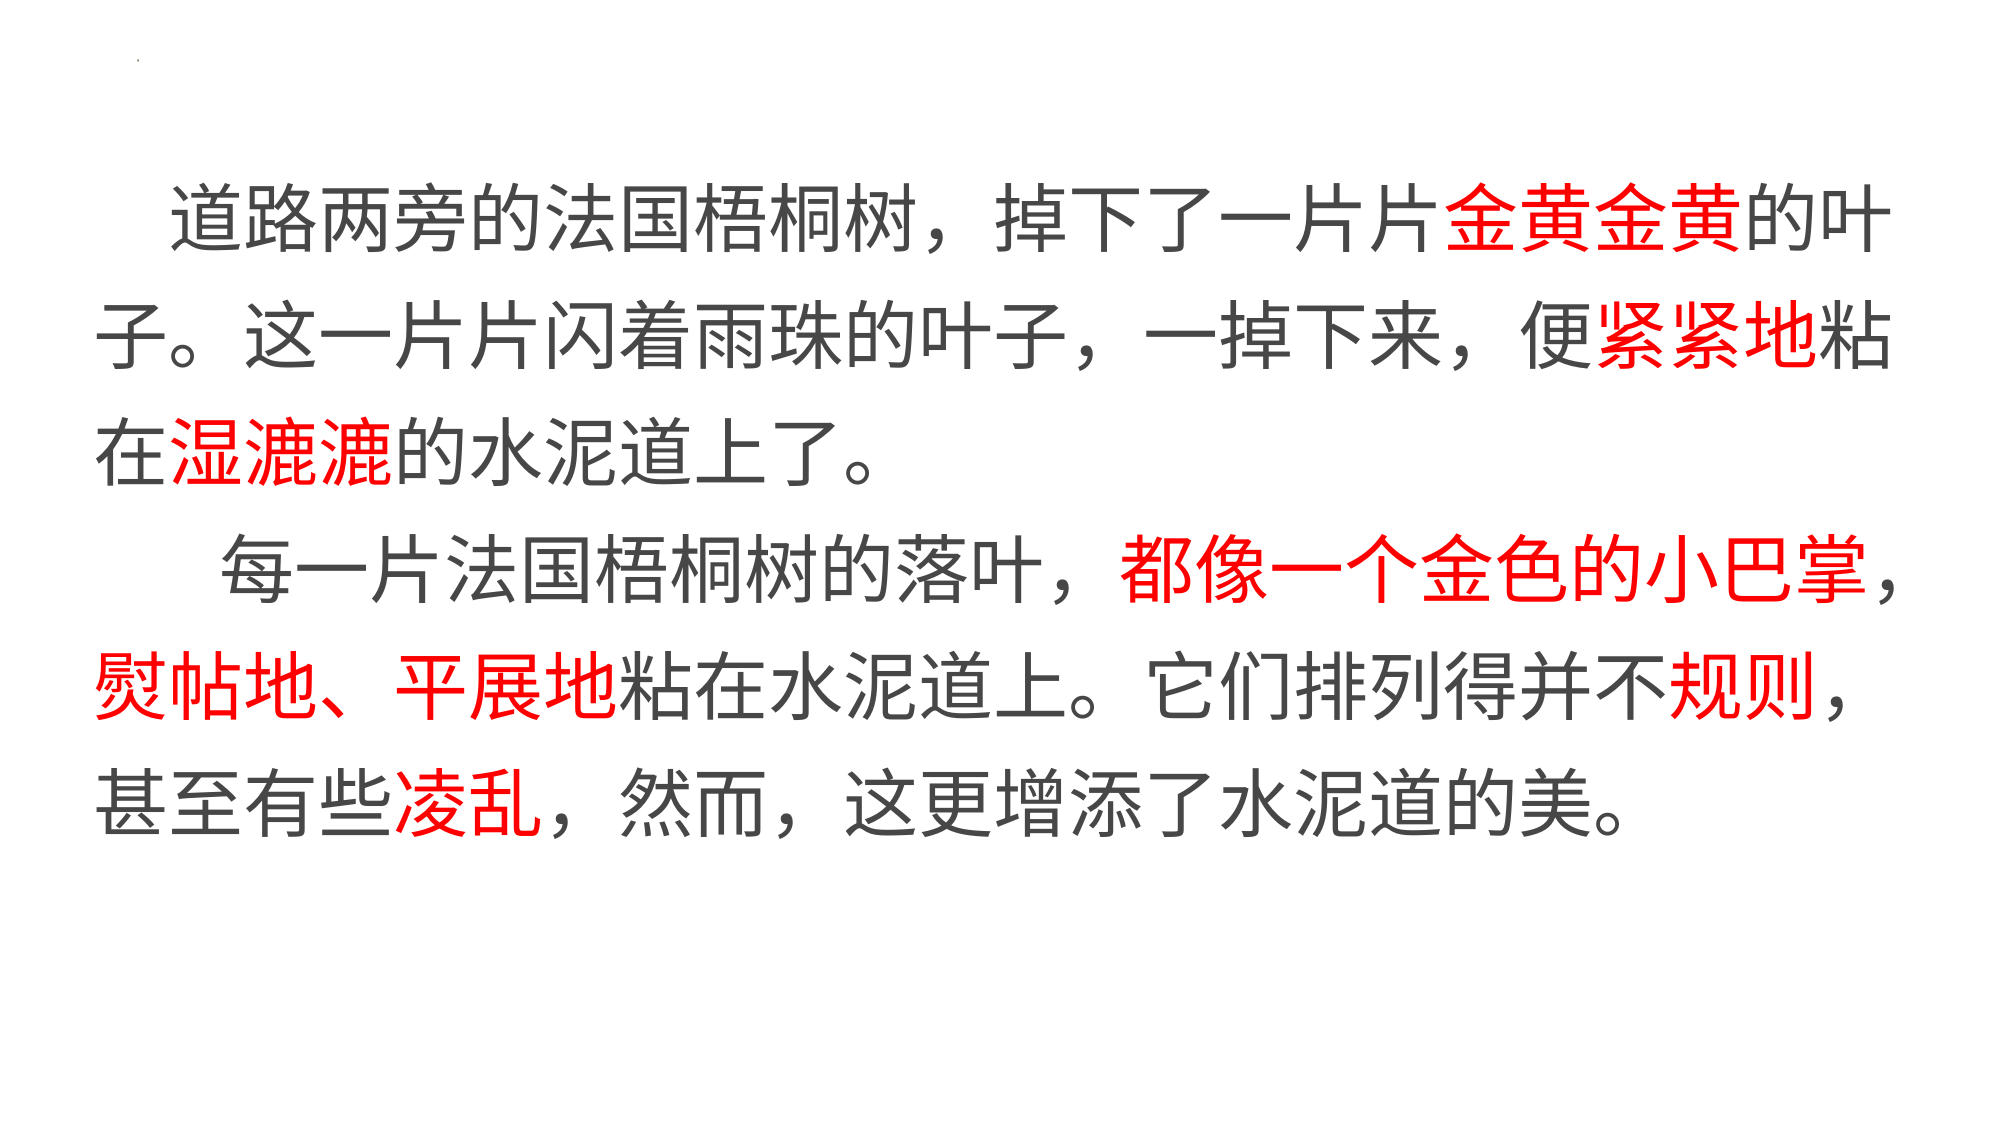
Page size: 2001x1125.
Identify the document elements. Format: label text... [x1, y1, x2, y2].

text_box 道路两旁的法国梧桐树，掉下了一片片金黄金黄的叶子。这一片片闪着雨珠的叶子，一掉下来，便紧紧地粘在湿漉漉的水泥道上了。 每一片法国梧桐树的落叶，都像一个金色的小巴掌，熨帖地、平展地粘在水泥道上。它们排列得并不规则，甚至有些凌乱，然而，这更增添了水泥道的美。 [78, 137, 1970, 854]
